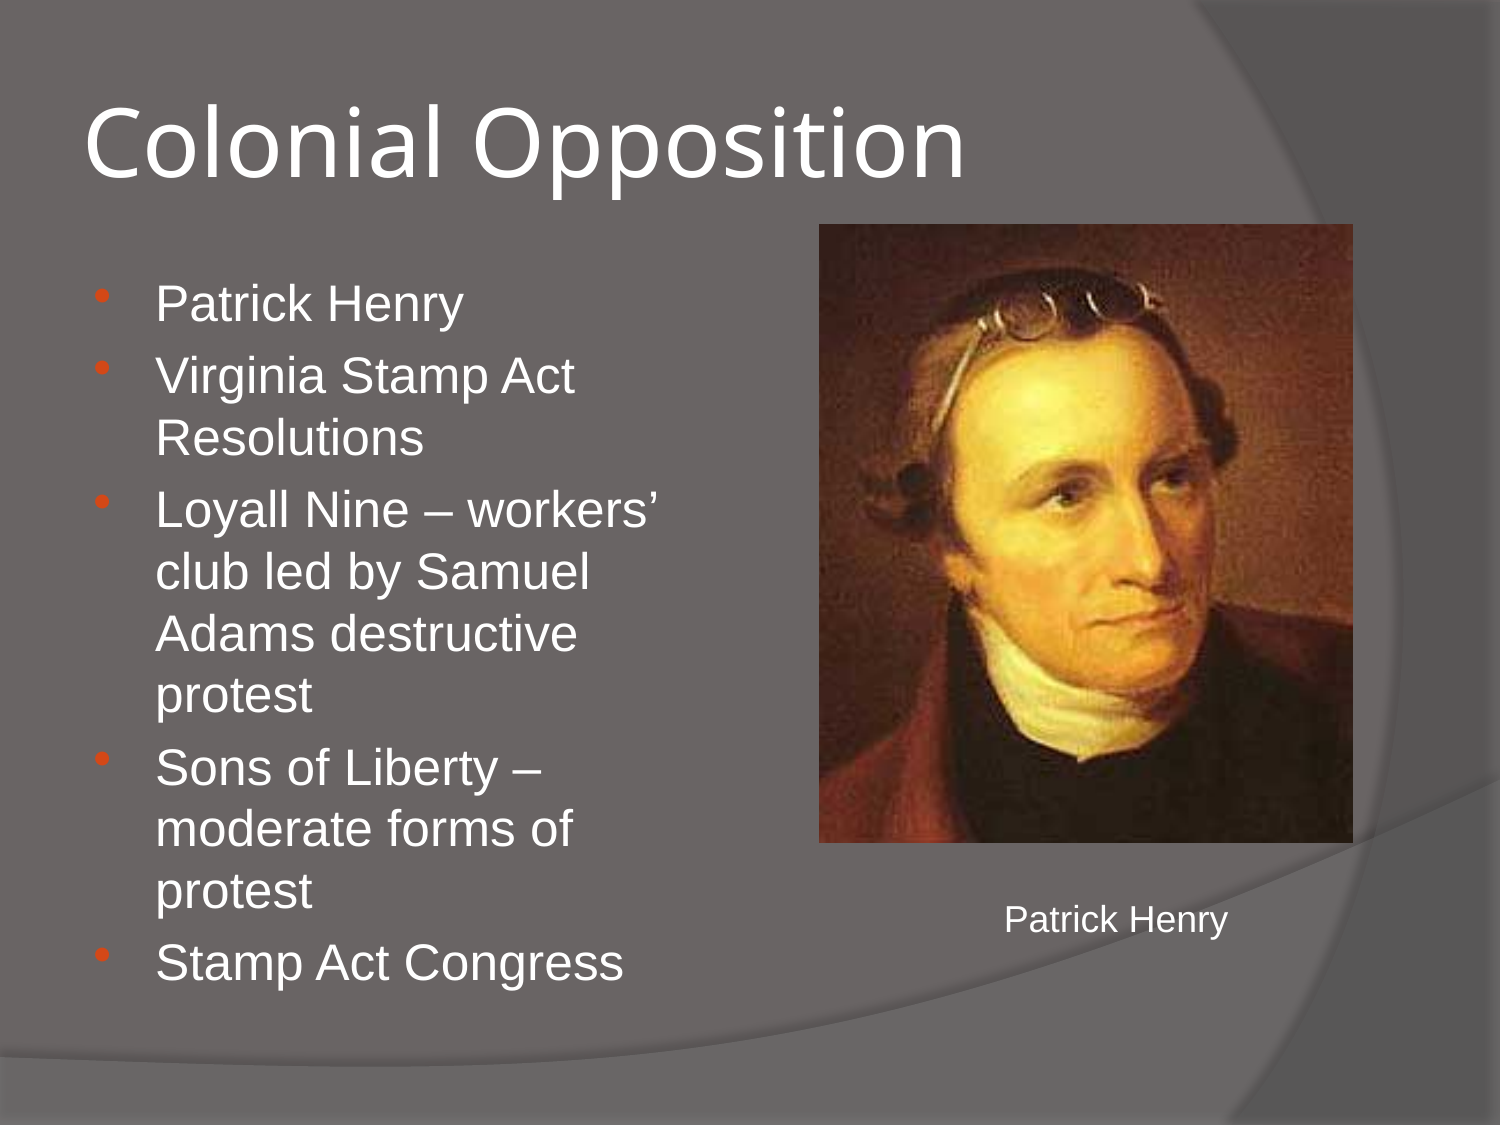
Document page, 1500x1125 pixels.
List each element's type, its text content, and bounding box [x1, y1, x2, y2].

list Patrick Henry Virginia Stamp Act Resolutions Loyall Nine – workers’ club led by Samuel Adams destructive protest Sons of Liberty – moderate forms of protest Stamp Act Congress [75, 262, 675, 1005]
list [819, 224, 1353, 844]
text_box Patrick Henry [988, 887, 1244, 948]
title Colonial Opposition [75, 45, 1300, 233]
